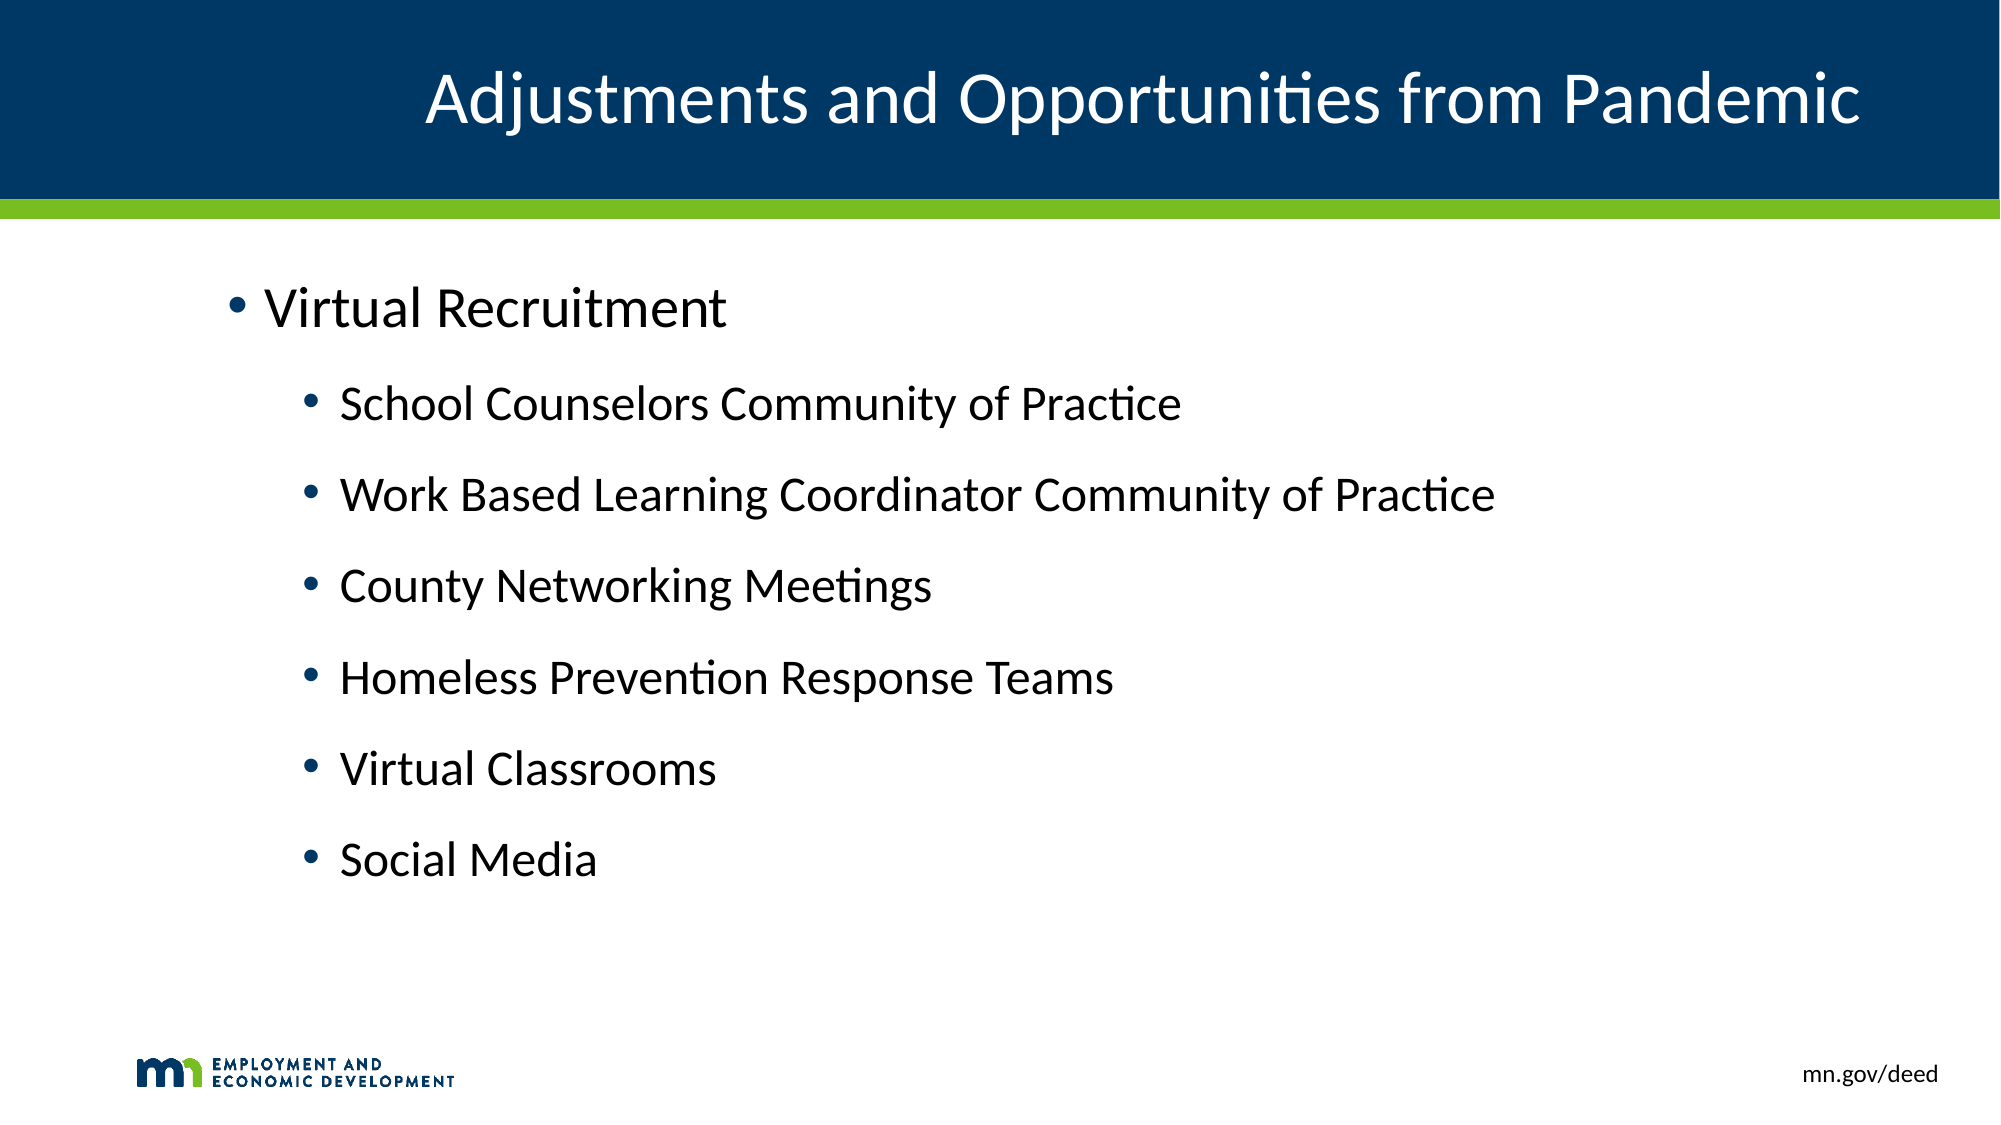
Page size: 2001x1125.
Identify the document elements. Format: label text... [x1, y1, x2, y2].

list Virtual Recruitment School Counselors Community of Practice Work Based Learning Coordinator Community of Practice County Networking Meetings Homeless Prevention Response Teams Virtual Classrooms Social Media [137, 261, 1863, 1014]
footer mn.gov/deed [1037, 1042, 1955, 1103]
picture [137, 1058, 454, 1087]
title Adjustments and Opportunities from Pandemic [137, 0, 1863, 200]
